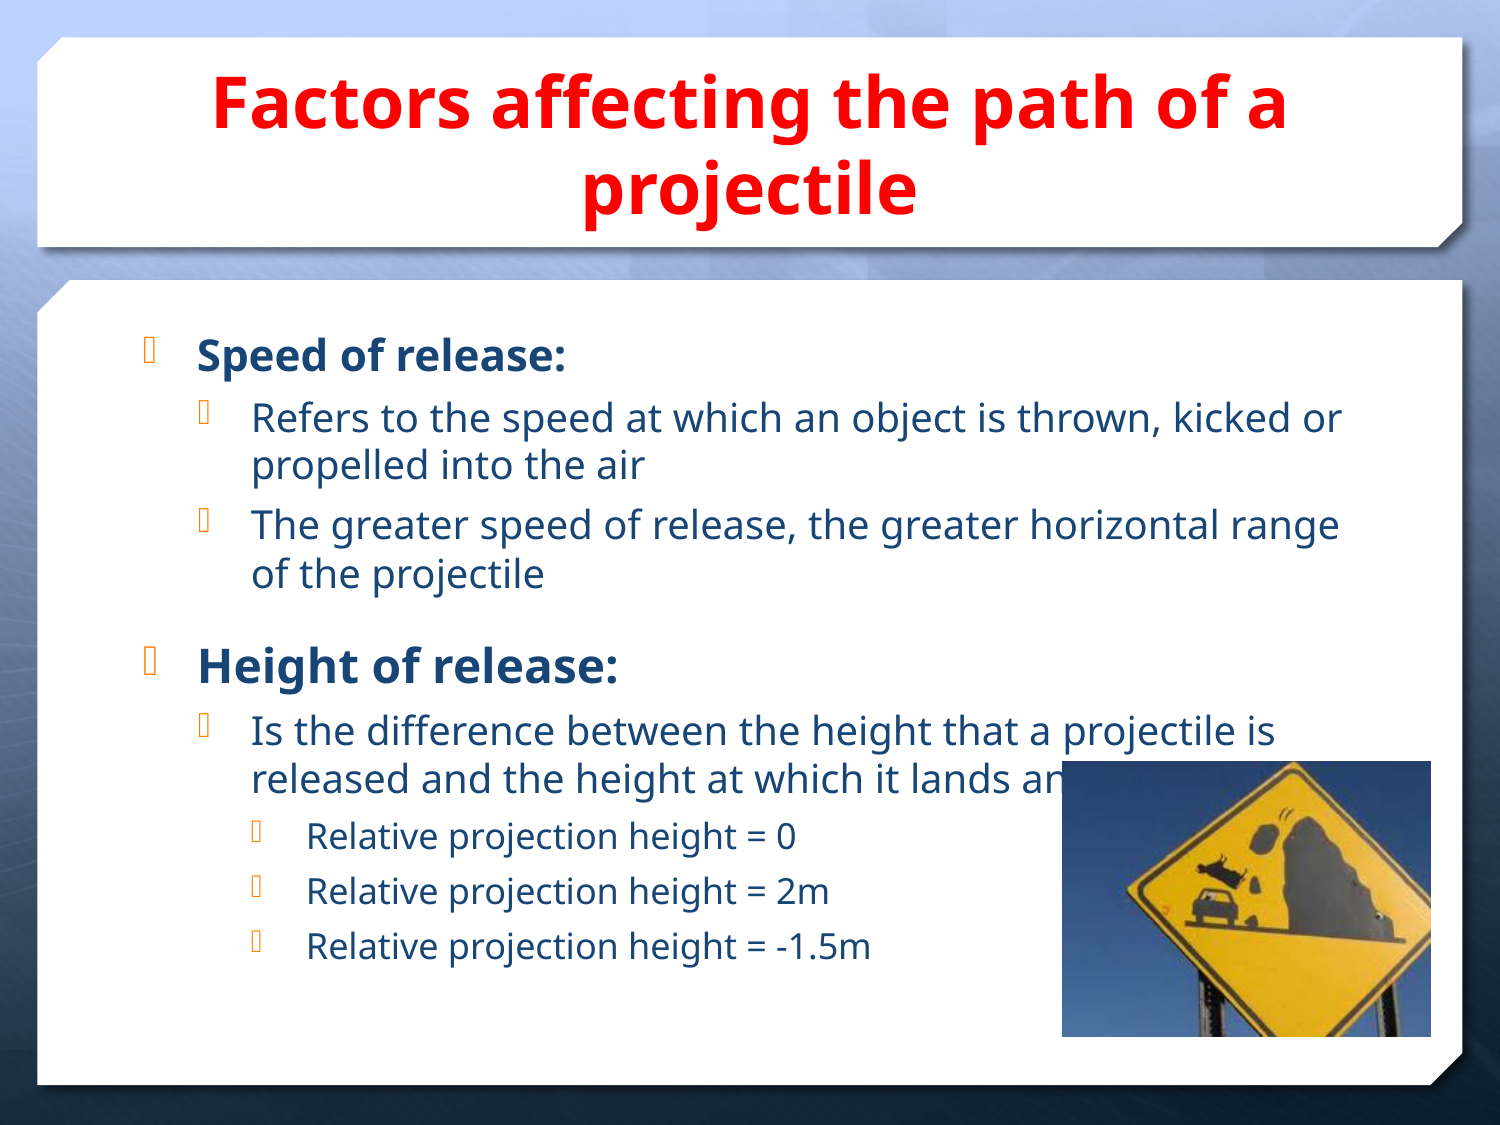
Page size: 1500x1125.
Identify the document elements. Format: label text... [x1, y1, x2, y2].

title Factors affecting the path of a projectile [127, 48, 1372, 236]
picture [1062, 760, 1431, 1037]
list Speed of release: Refers to the speed at which an object is thrown, kicked or propelled into the air The greater speed of release, the greater horizontal range of the projectile Height of release: Is the difference between the height that a projectile is released and the height at which it lands and stops E.g. Relative projection height = 0 Relative projection height = 2m Relative projection height = -1.5m [127, 319, 1372, 978]
